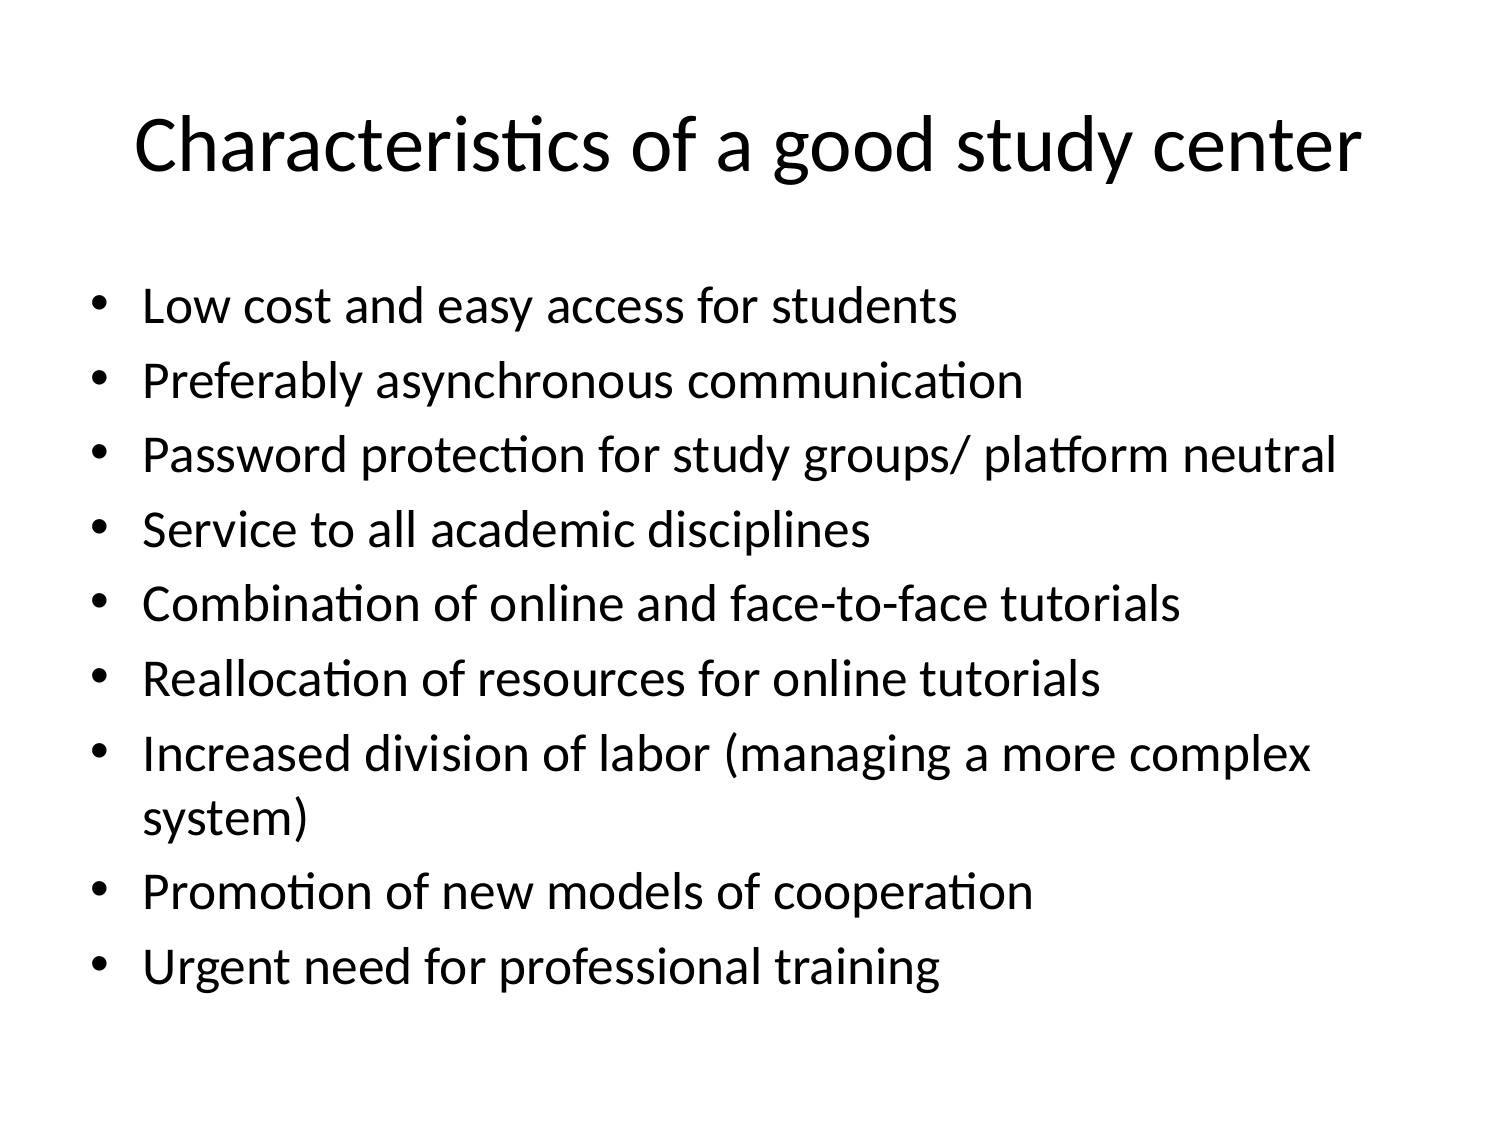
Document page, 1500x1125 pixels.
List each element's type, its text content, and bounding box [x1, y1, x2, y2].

title Characteristics of a good study center [75, 45, 1425, 233]
list Low cost and easy access for students Preferably asynchronous communication Password protection for study groups/ platform neutral Service to all academic disciplines Combination of online and face-to-face tutorials Reallocation of resources for online tutorials Increased division of labor (managing a more complex system) Promotion of new models of cooperation Urgent need for professional training [75, 262, 1425, 1005]
